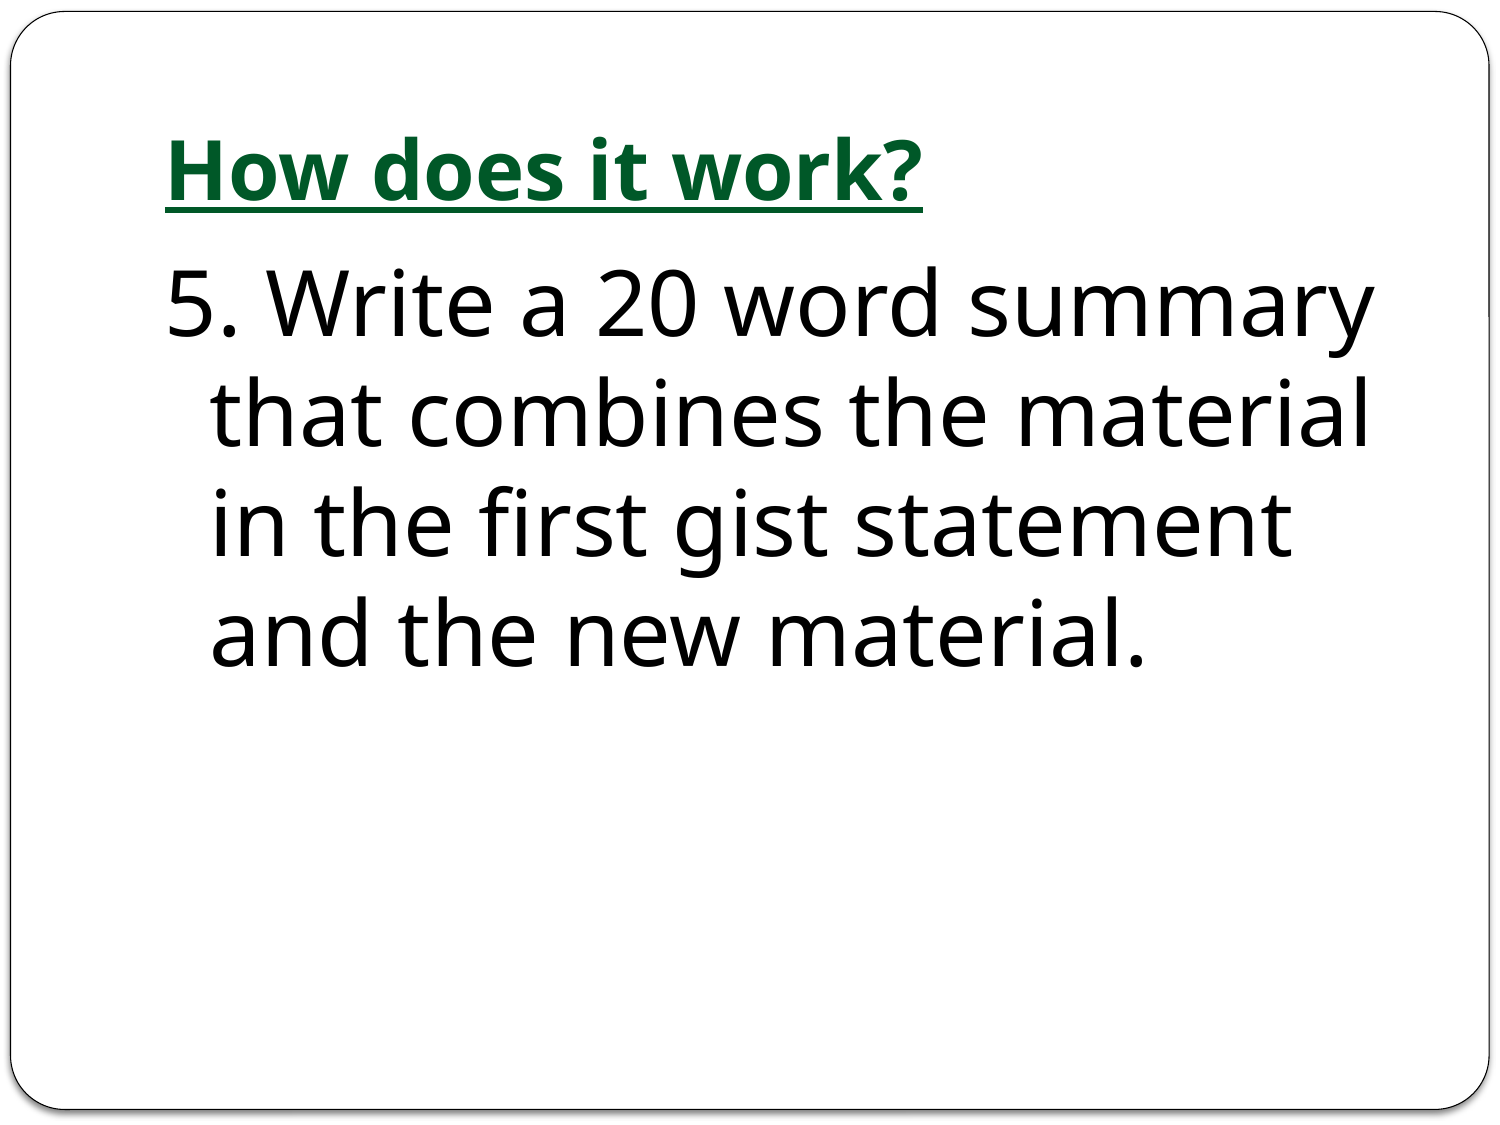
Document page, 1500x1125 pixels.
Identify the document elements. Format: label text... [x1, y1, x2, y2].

list 5. Write a 20 word summary that combines the material in the first gist statement and the new material. [150, 237, 1425, 988]
title How does it work? [150, 45, 1425, 233]
